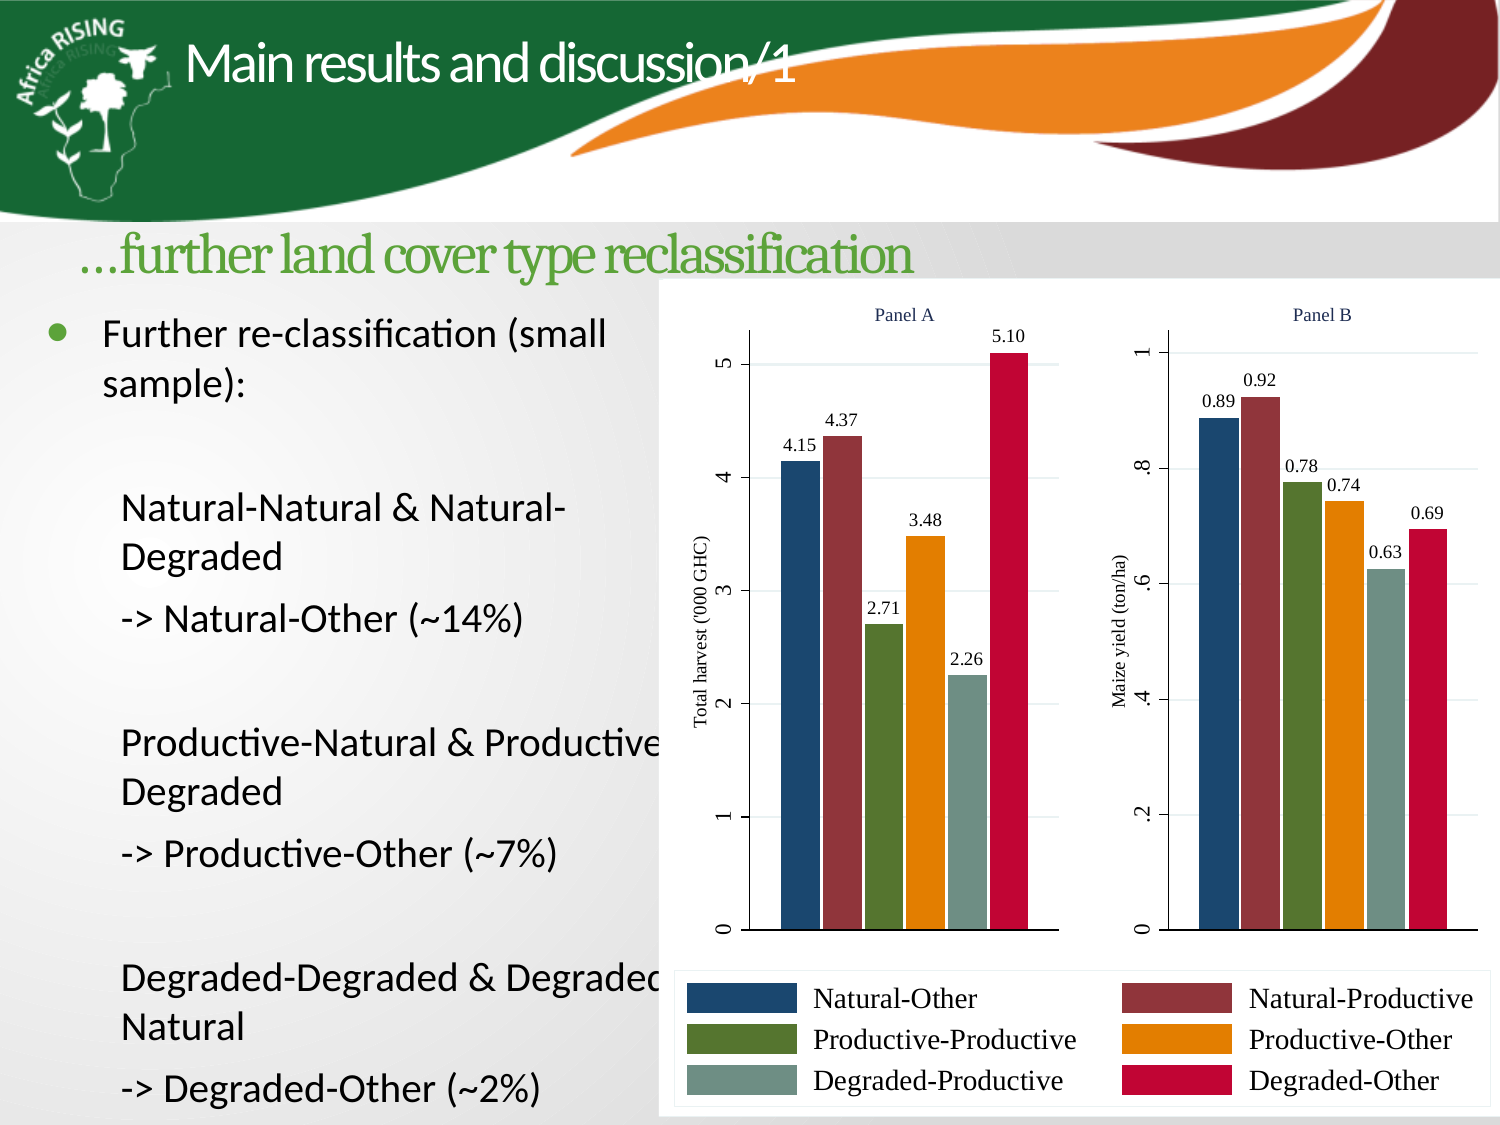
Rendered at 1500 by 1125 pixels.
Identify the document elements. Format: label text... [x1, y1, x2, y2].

picture [658, 270, 1500, 1125]
text_box Main results and discussion/1 [184, 27, 1278, 103]
text_box …further land cover type reclassification [75, 204, 1169, 309]
picture [0, 0, 1499, 222]
